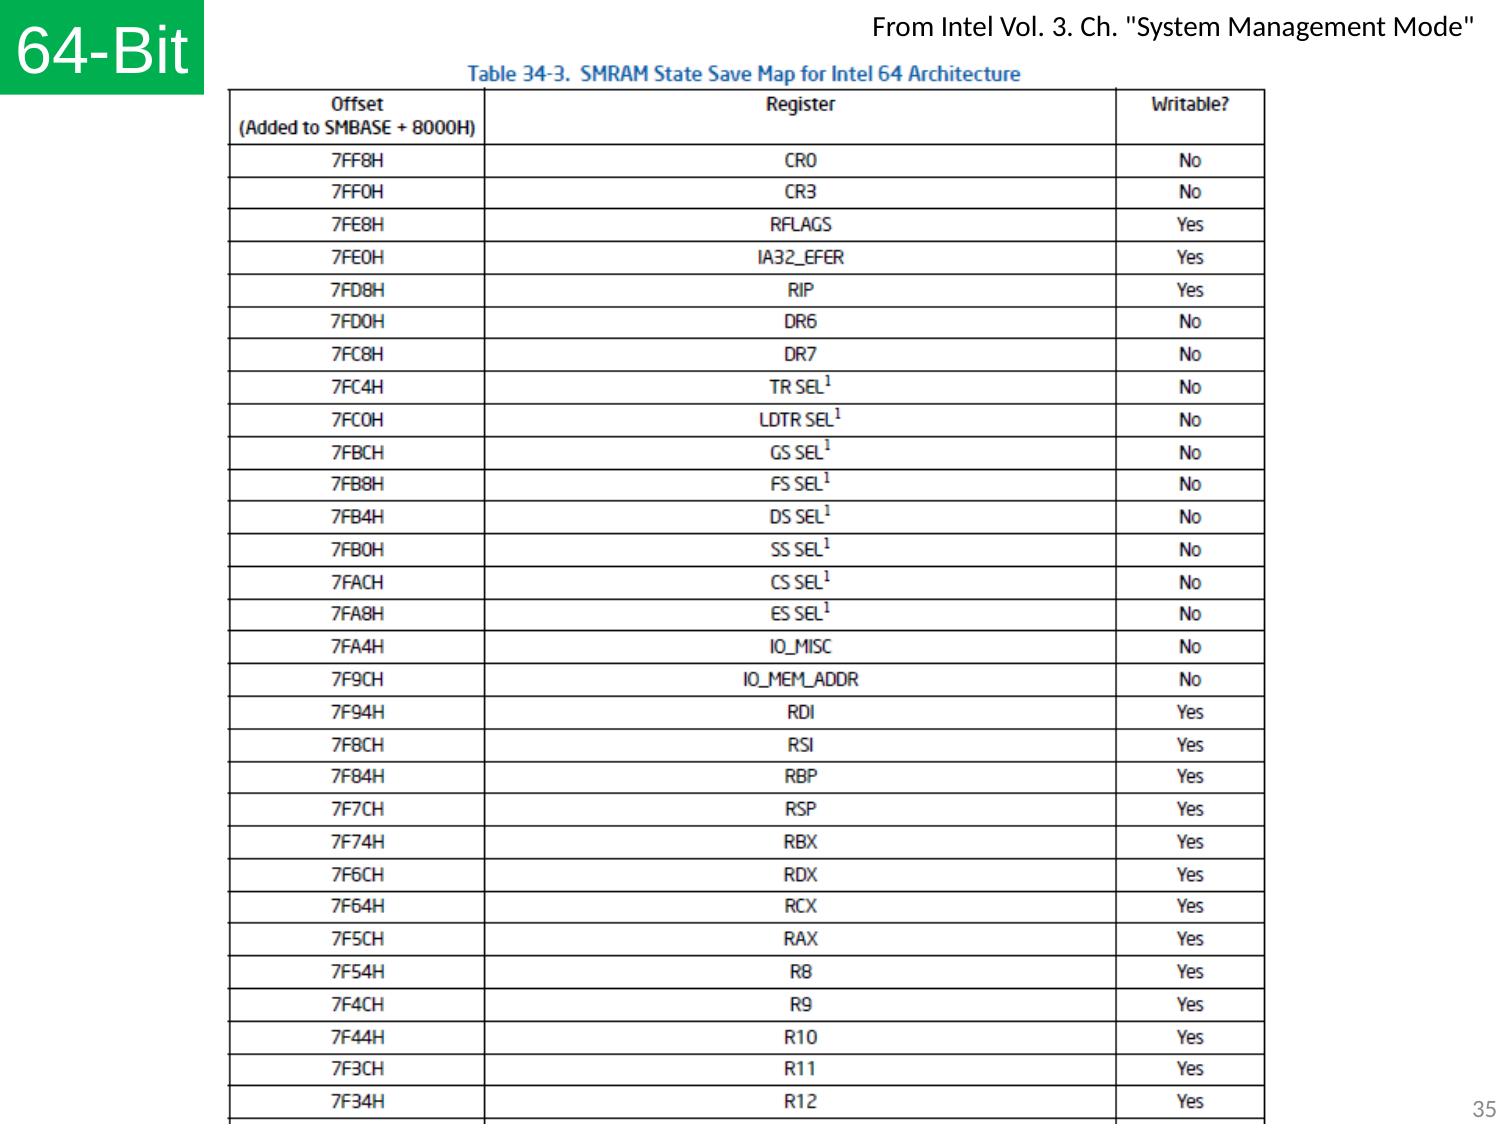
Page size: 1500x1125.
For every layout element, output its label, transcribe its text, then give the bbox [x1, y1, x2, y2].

text_box 64-Bit [0, 0, 204, 95]
slide_number 35 [1294, 1077, 1500, 1125]
text_box From Intel Vol. 3. Ch. "System Management Mode" [857, 0, 1491, 50]
picture [210, 47, 1290, 1125]
